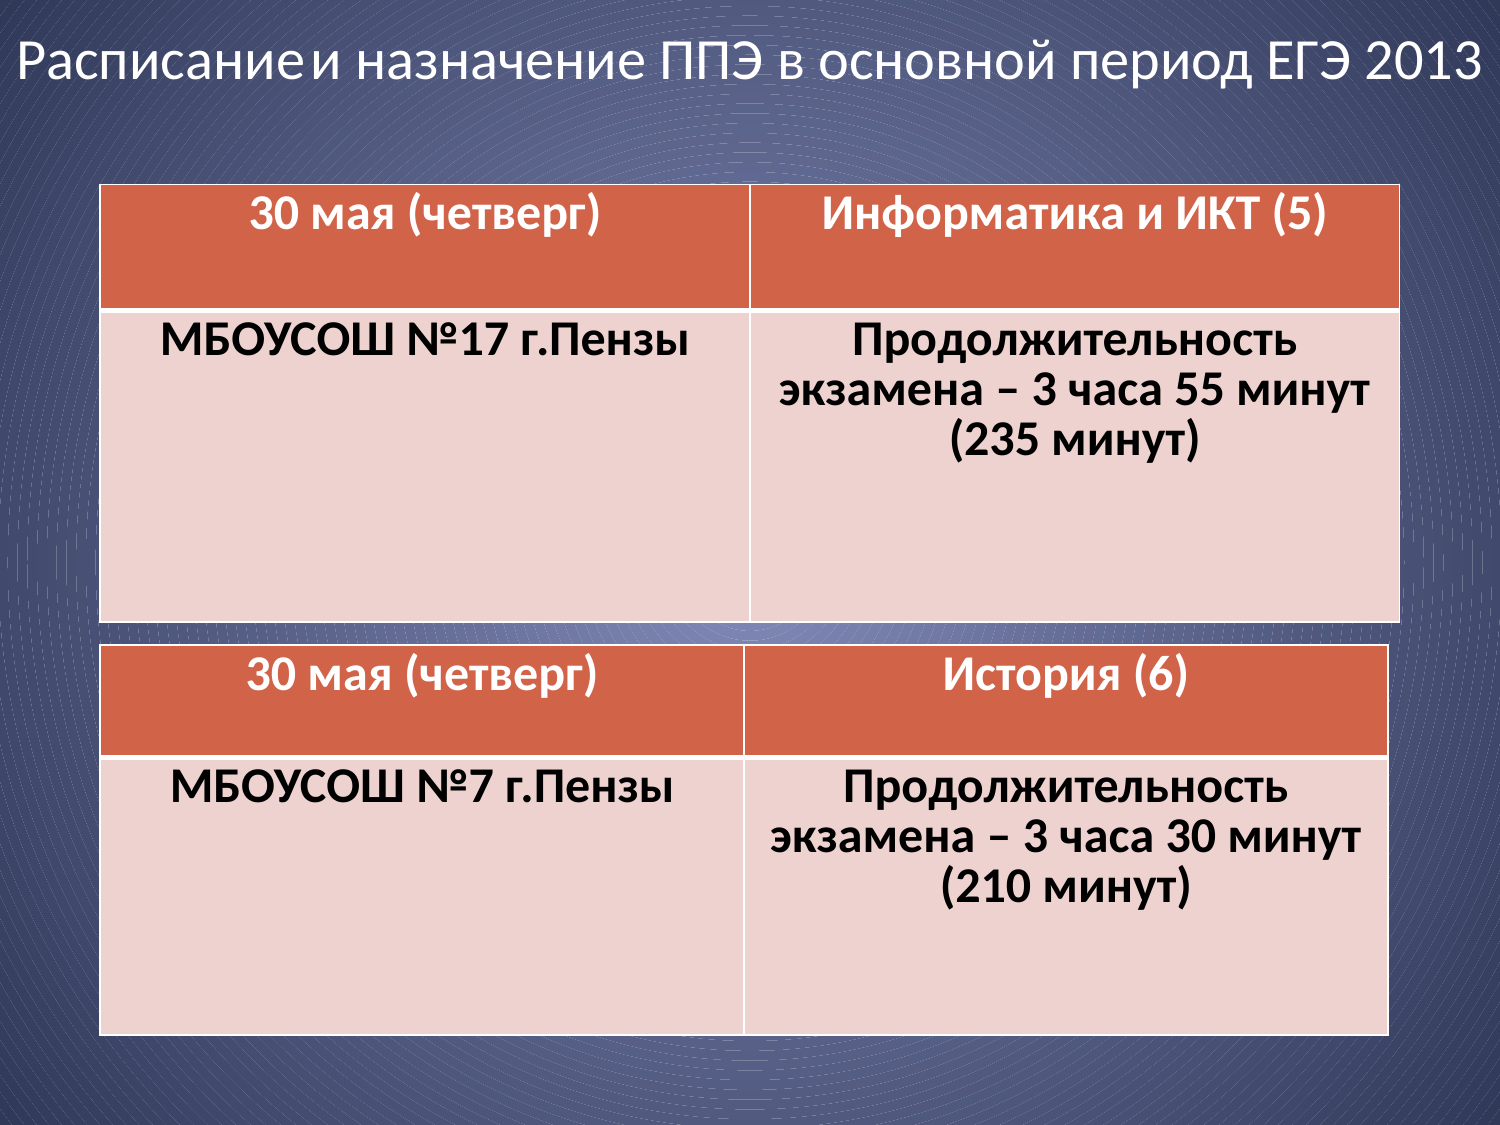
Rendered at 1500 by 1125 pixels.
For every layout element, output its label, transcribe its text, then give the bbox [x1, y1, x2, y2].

table_cell Продолжительность экзамена – 3 часа 30 минут (210 минут) [745, 760, 1387, 1034]
table_header 30 мая (четверг) [101, 646, 743, 755]
table_cell Продолжительность экзамена – 3 часа 55 минут (235 минут) [751, 313, 1399, 621]
text_box Расписание и назначение ППЭ в основной период ЕГЭ 2013 [0, 14, 1500, 99]
table_header 30 мая (четверг) [101, 185, 749, 308]
table_header История (6) [745, 646, 1387, 755]
table_header Информатика и ИКТ (5) [751, 185, 1399, 308]
table_cell МБОУСОШ №7 г.Пензы [101, 760, 743, 1034]
table_cell МБОУСОШ №17 г.Пензы [101, 313, 749, 621]
